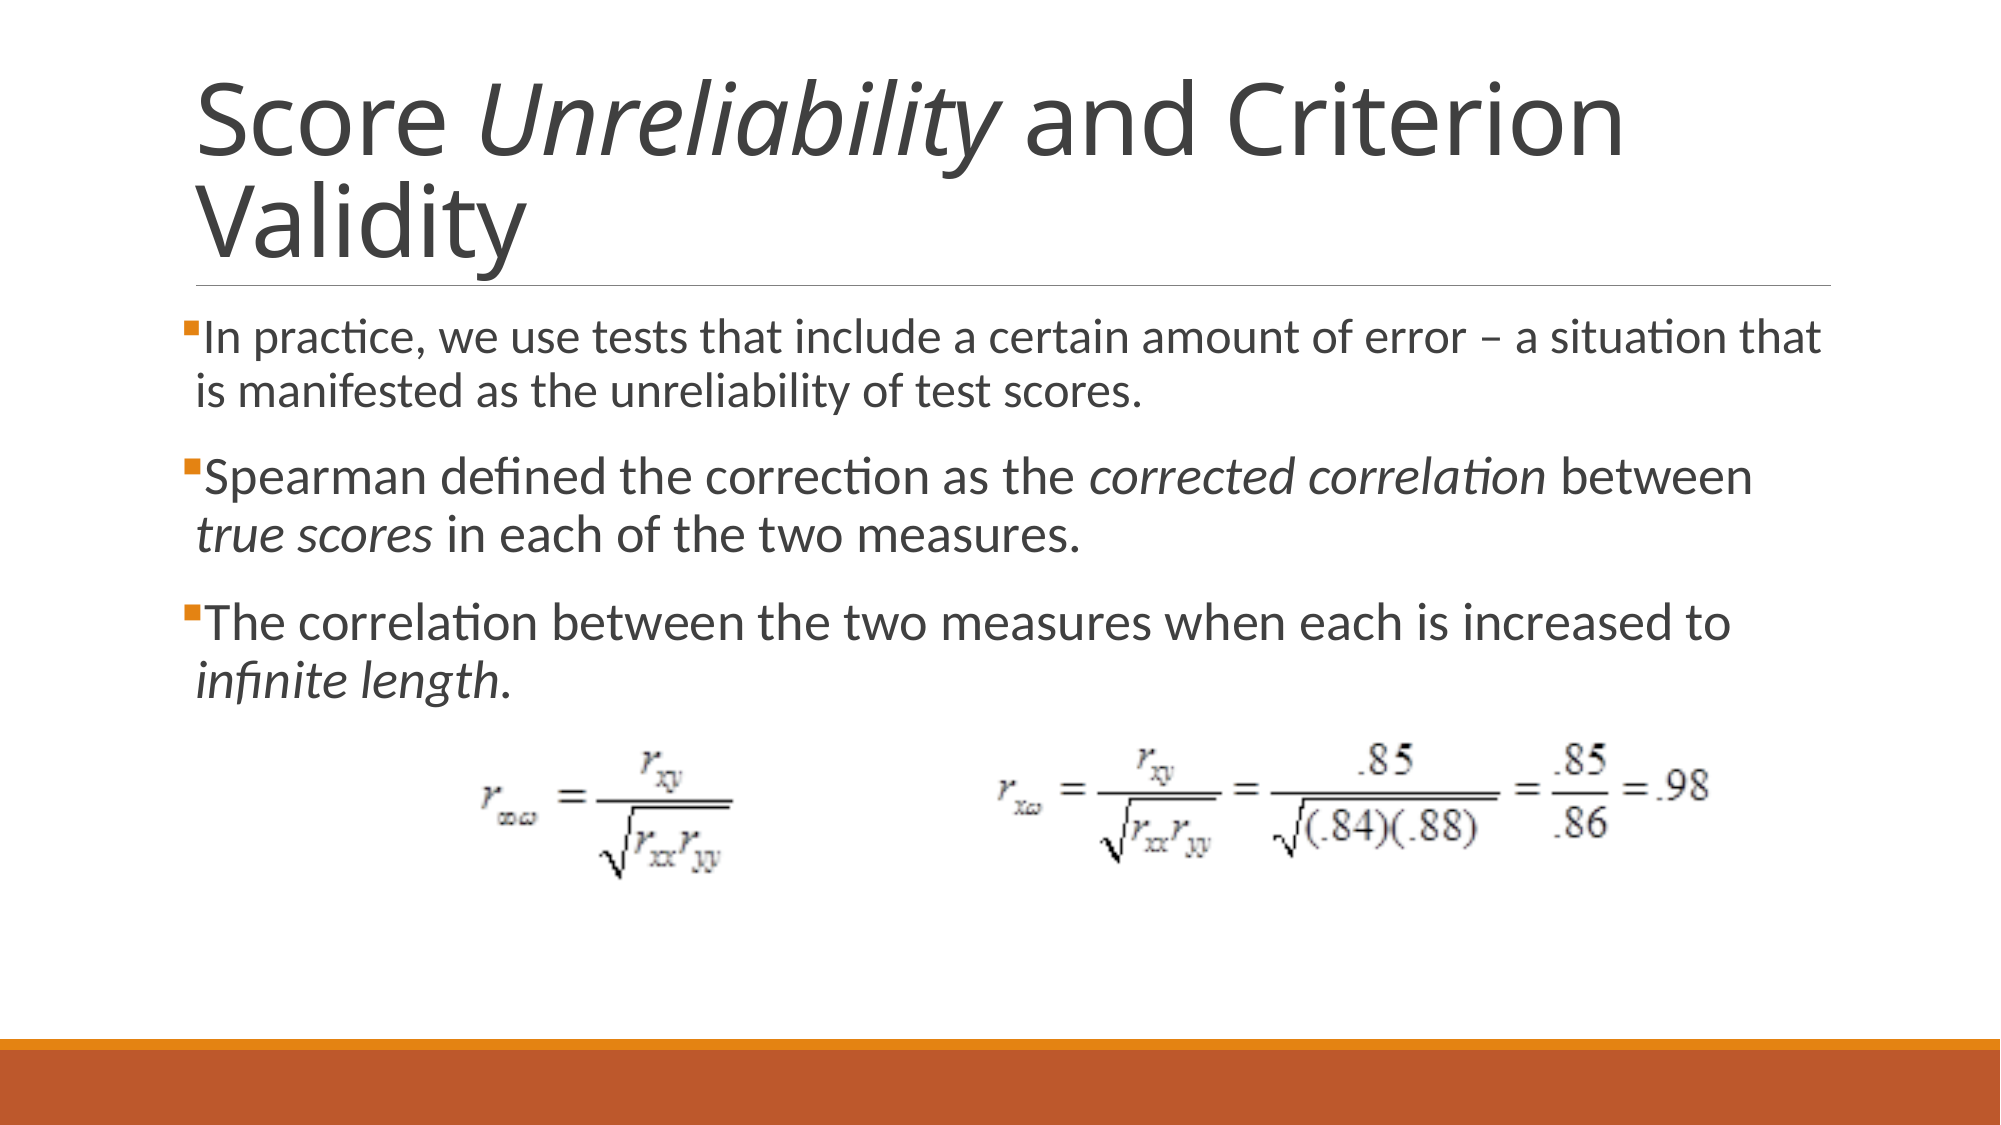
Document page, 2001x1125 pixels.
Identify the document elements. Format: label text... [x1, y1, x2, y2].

list In practice, we use tests that include a certain amount of error – a situation that is manifested as the unreliability of test scores. Spearman defined the correction as the corrected correlation between true scores in each of the two measures. The correlation between the two measures when each is increased to infinite length. [180, 302, 1830, 963]
title Score Unreliability and Criterion Validity [180, 47, 1830, 285]
picture [475, 724, 747, 891]
picture [992, 724, 1724, 873]
